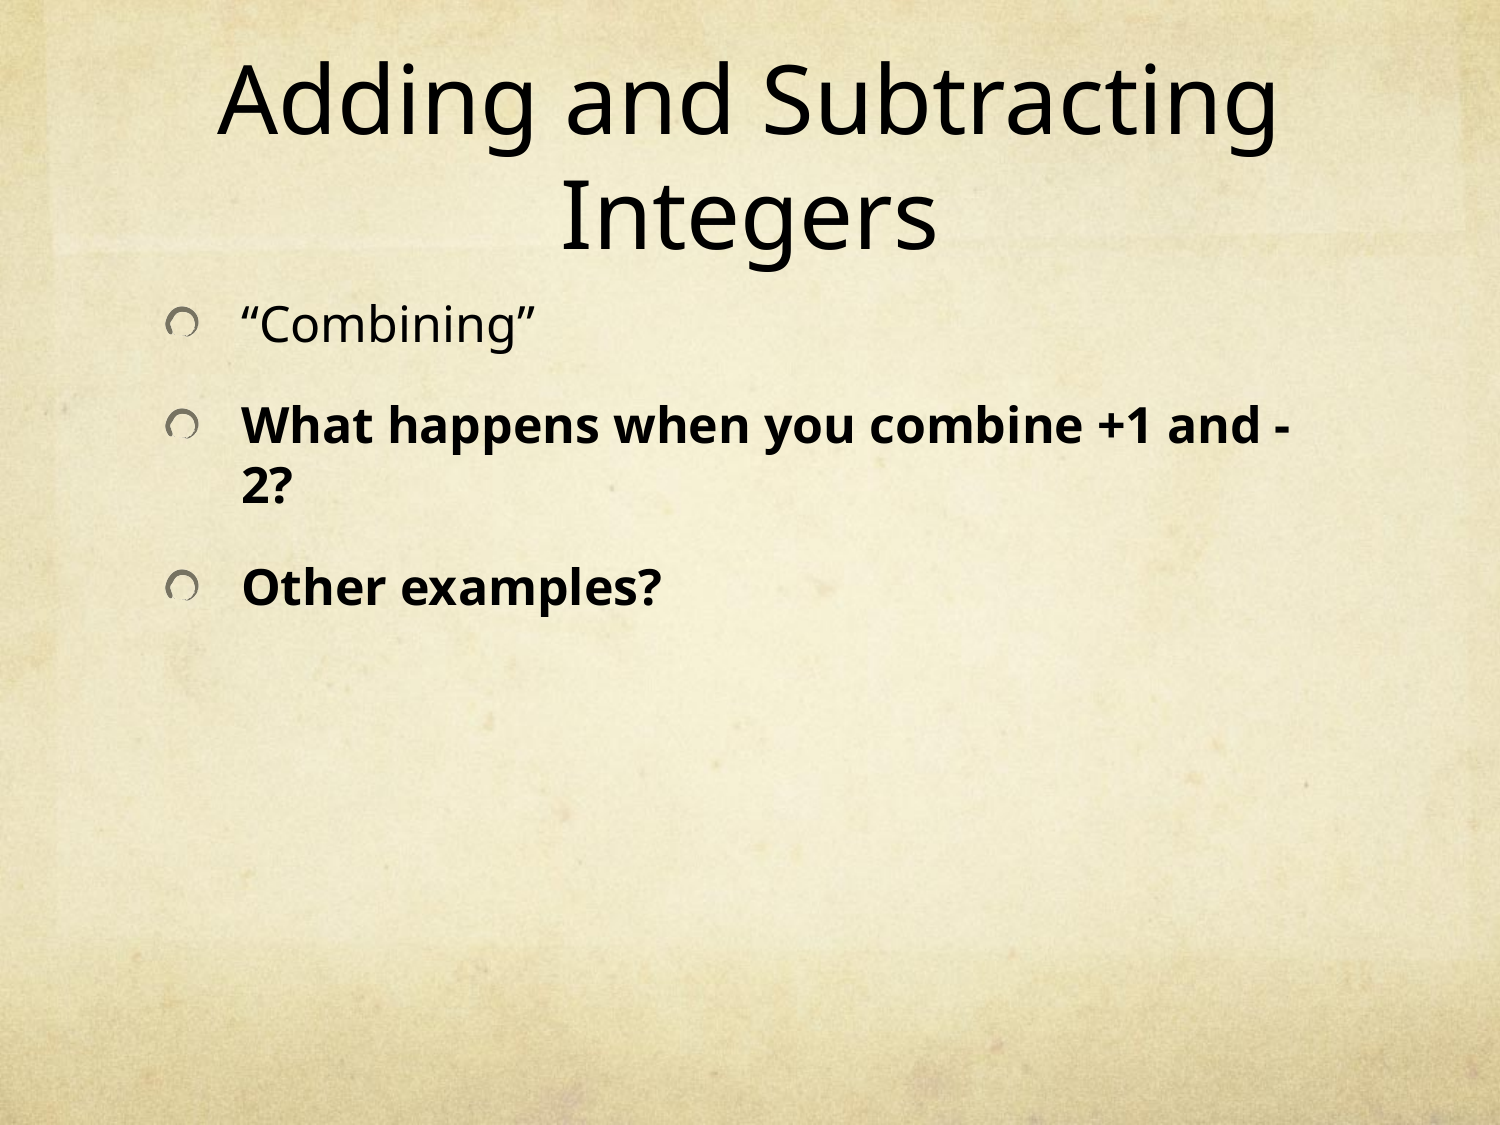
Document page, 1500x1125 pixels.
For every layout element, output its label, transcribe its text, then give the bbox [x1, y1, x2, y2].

list “Combining” What happens when you combine +1 and -2? Other examples? [150, 284, 1350, 950]
title Adding and Subtracting Integers [150, 82, 1350, 225]
picture [0, 0, 1500, 1125]
